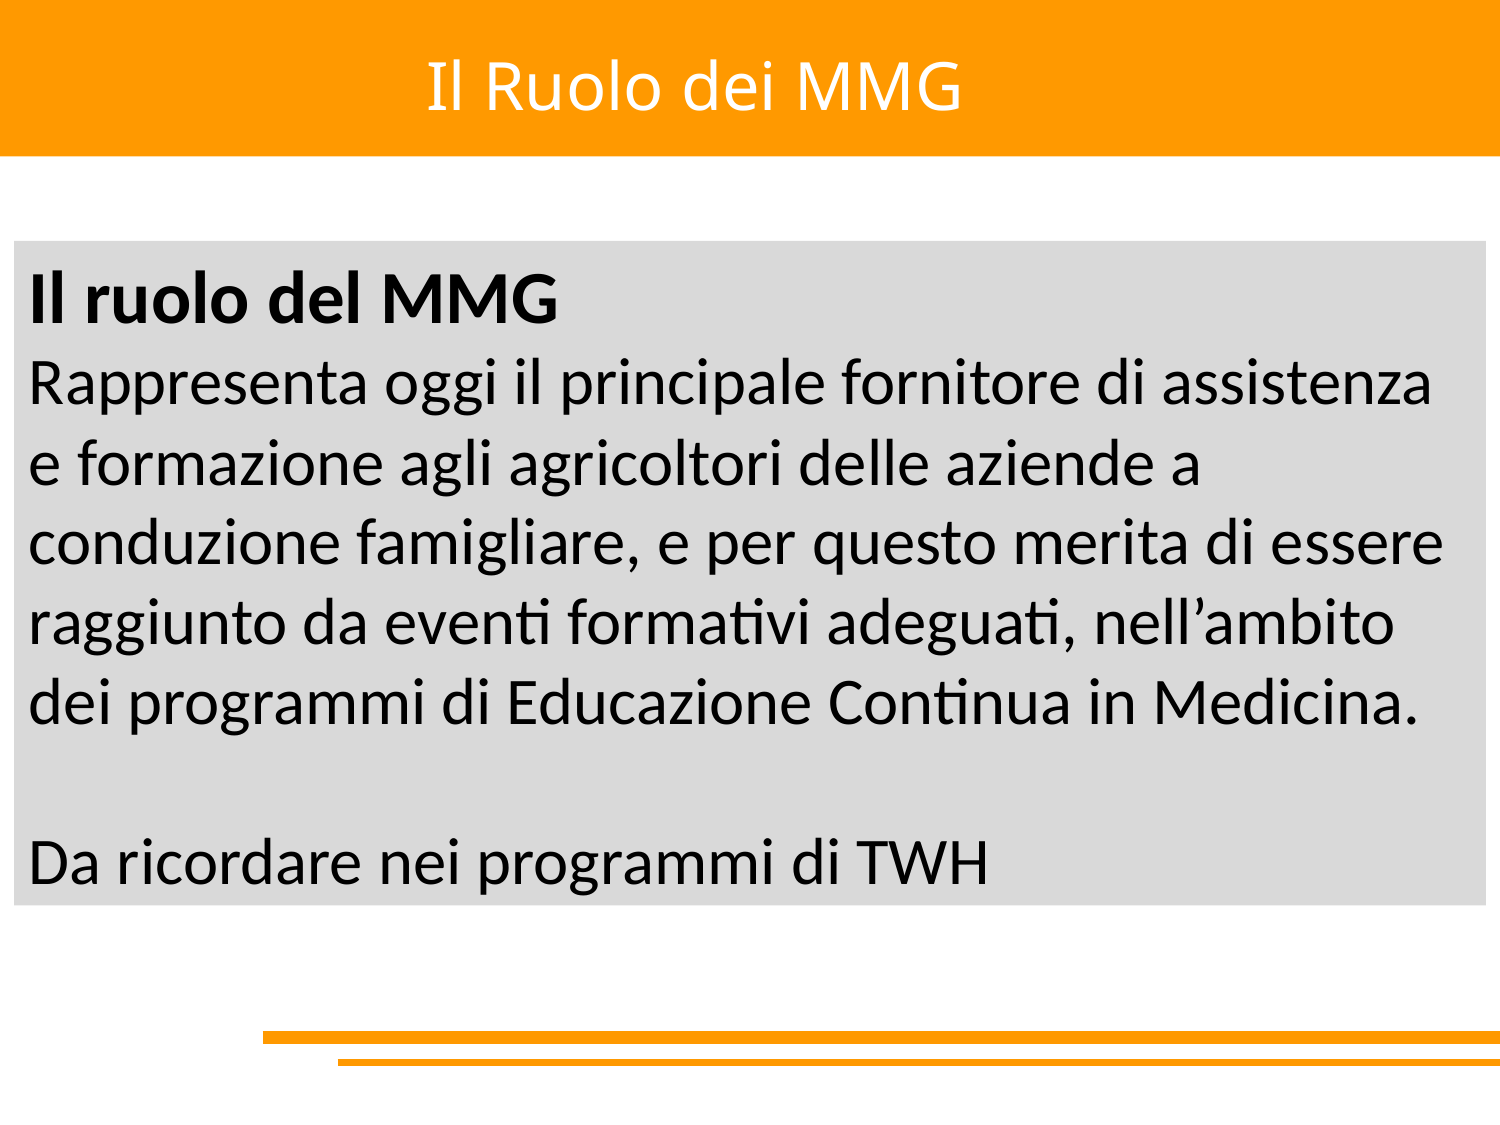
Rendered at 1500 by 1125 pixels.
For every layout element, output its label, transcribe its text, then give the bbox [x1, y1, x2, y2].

text_box Il ruolo del MMG Rappresenta oggi il principale fornitore di assistenza e formazione agli agricoltori delle aziende a conduzione famigliare, e per questo merita di essere raggiunto da eventi formativi adeguati, nell’ambito dei programmi di Educazione Continua in Medicina. Da ricordare nei programmi di TWH [14, 240, 1486, 906]
text_box Il Ruolo dei MMG [27, 42, 1363, 125]
text_box [0, 0, 1500, 157]
